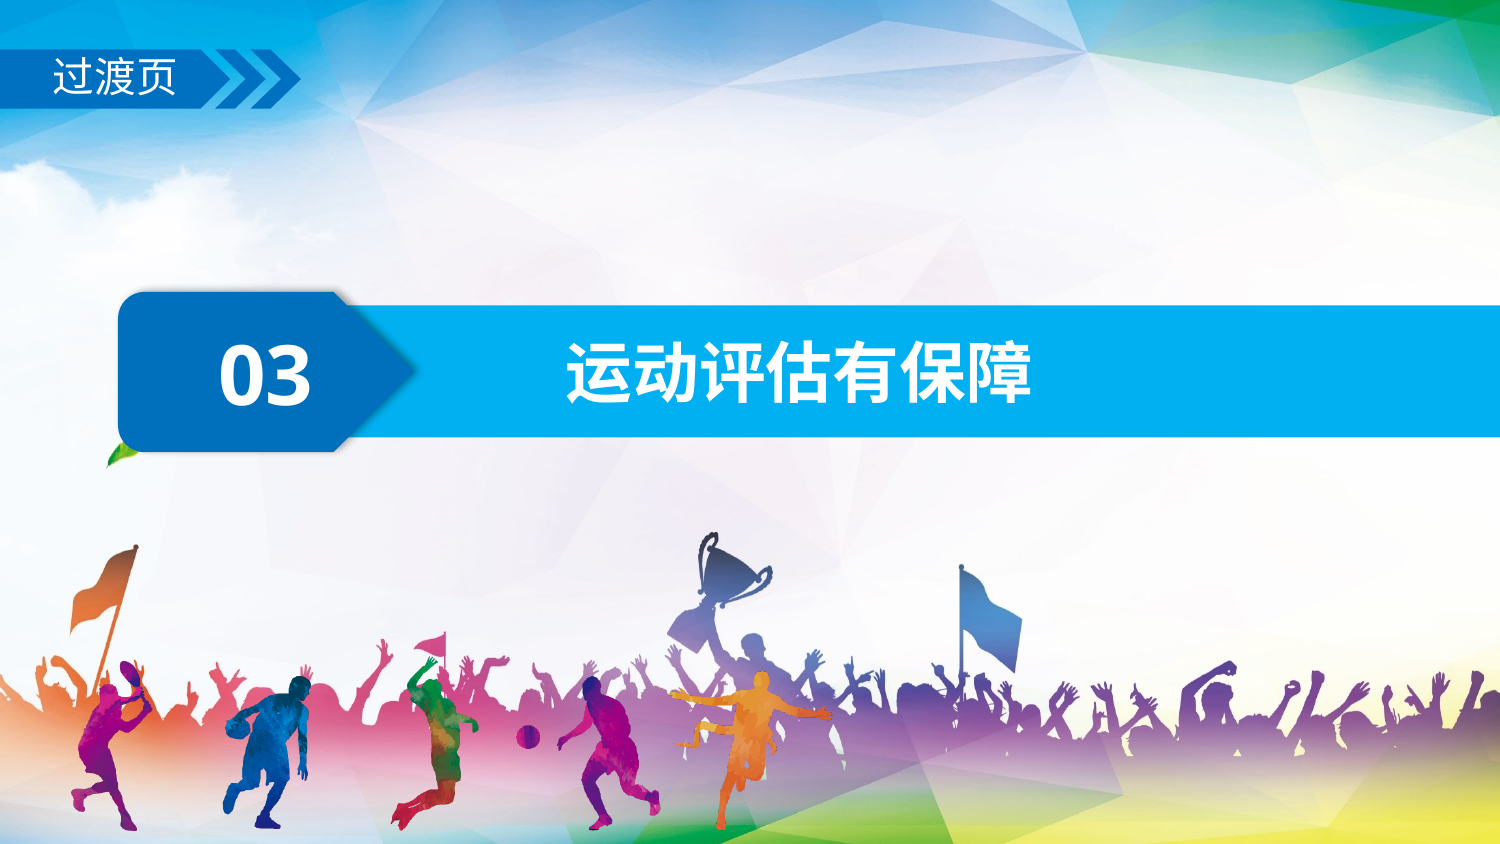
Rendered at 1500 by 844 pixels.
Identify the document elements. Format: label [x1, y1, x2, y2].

text_box [300, 305, 1500, 438]
text_box [0, 0, 1500, 844]
